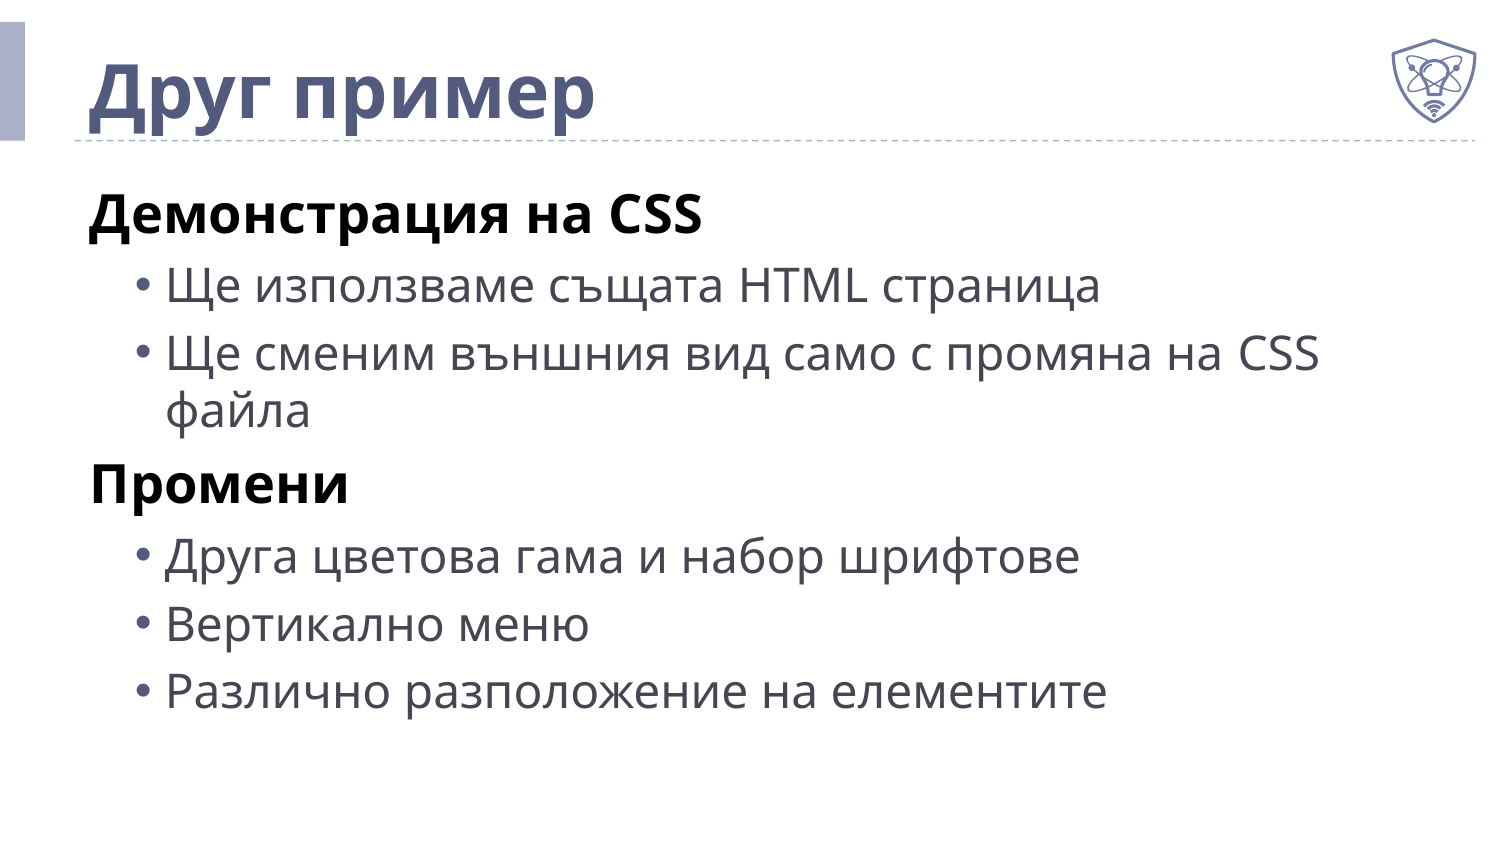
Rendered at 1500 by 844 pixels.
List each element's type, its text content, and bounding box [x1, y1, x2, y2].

list Демонстрация на CSS Ще използваме същата HTML страница Ще сменим външния вид само с промяна на CSS файла Промени Друга цветова гама и набор шрифтове Вертикално меню Различно разположение на елементите [75, 171, 1475, 835]
title Друг пример [75, 18, 1475, 141]
